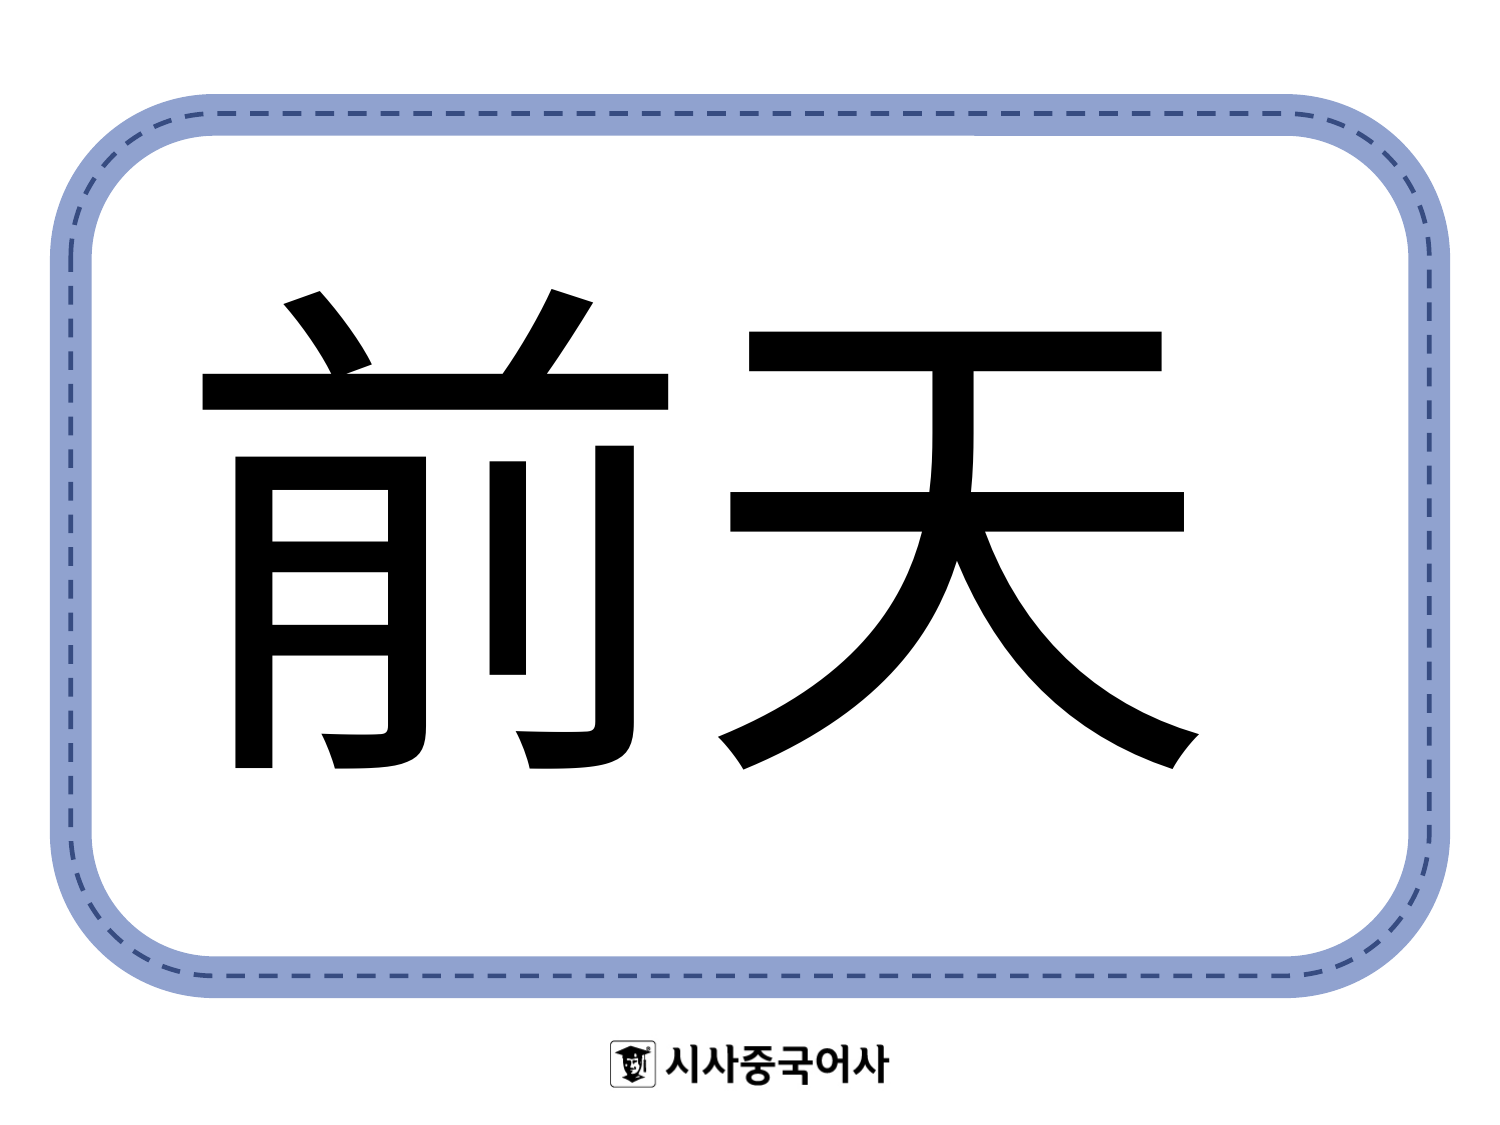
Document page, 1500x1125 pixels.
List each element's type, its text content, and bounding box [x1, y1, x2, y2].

text_box 前天 [145, 189, 1354, 853]
picture [602, 1034, 898, 1094]
